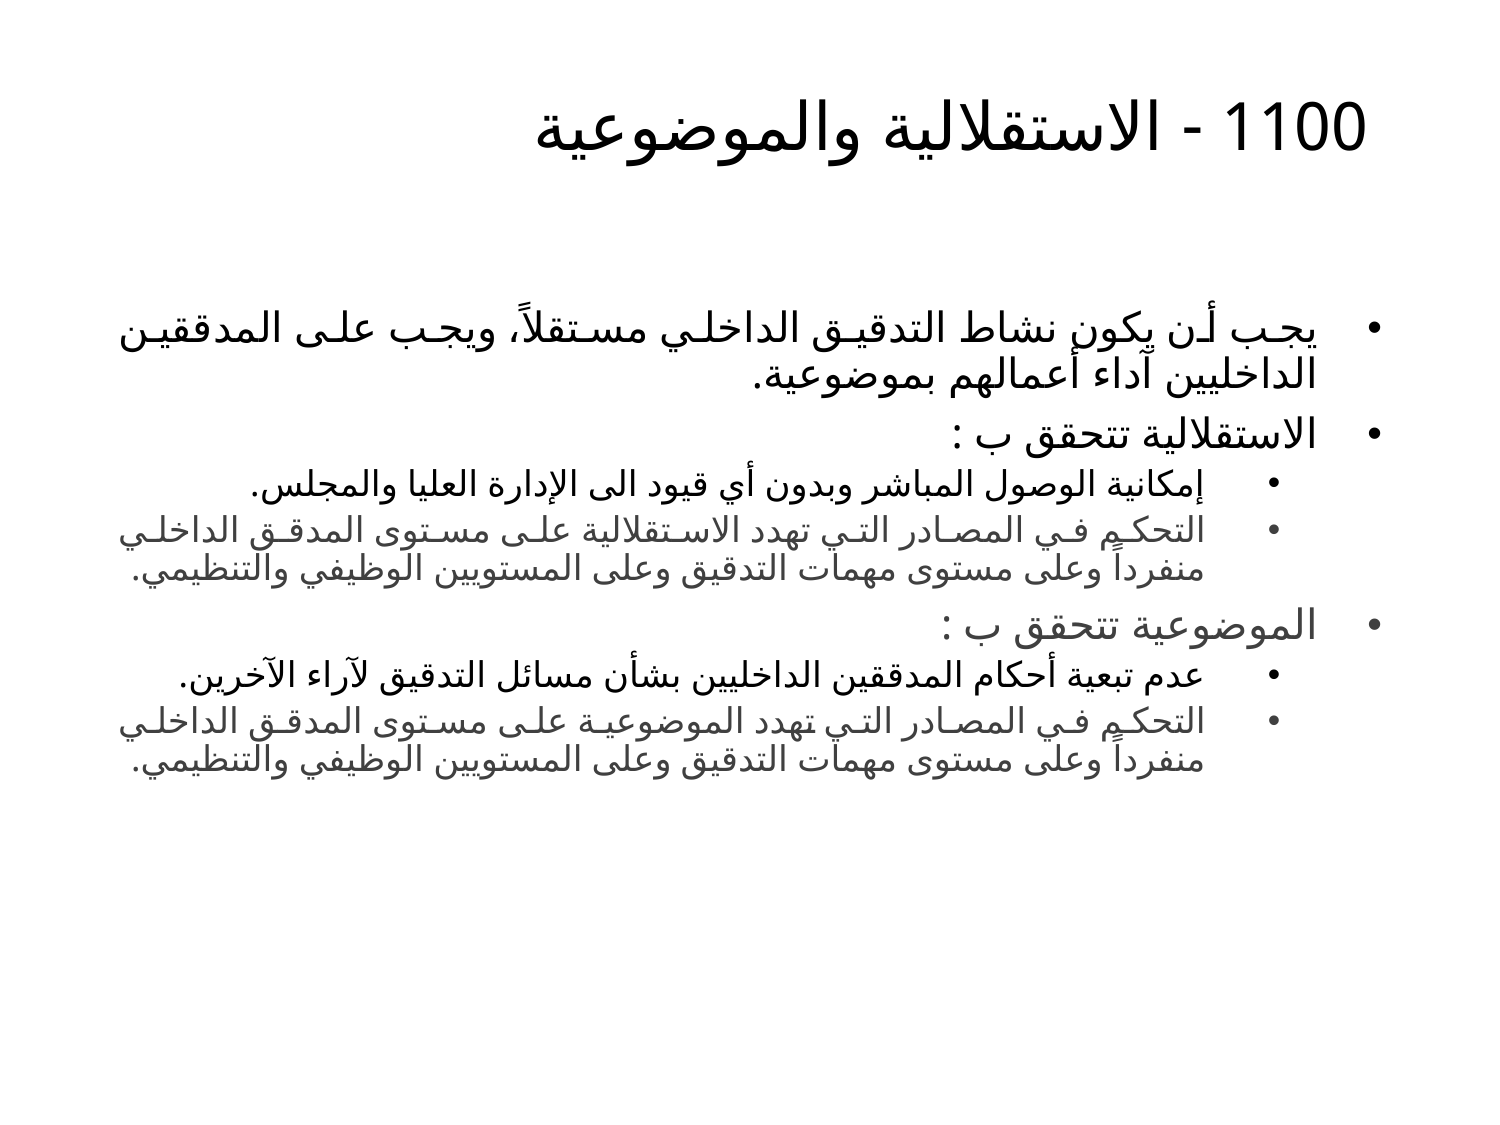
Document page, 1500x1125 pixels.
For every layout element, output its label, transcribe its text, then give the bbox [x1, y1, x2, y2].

list يجب أن يكون نشاط التدقيق الداخلي مستقلاً، ويجب على المدققين الداخليين آداء أعمالهم بموضوعية. الاستقلالية تتحقق ب : إمكانية الوصول المباشر وبدون أي قيود الى الإدارة العليا والمجلس. التحكم في المصادر التي تهدد الاستقلالية على مستوى المدقق الداخلي منفرداً وعلى مستوى مهمات التدقيق وعلى المستويين الوظيفي والتنظيمي. الموضوعية تتحقق ب : عدم تبعية أحكام المدققين الداخليين بشأن مسائل التدقيق لآراء الآخرين. التحكم في المصادر التي تهدد الموضوعية على مستوى المدقق الداخلي منفرداً وعلى مستوى مهمات التدقيق وعلى المستويين الوظيفي والتنظيمي. [103, 299, 1397, 1014]
title 1100 - الاستقلالية والموضوعية [103, 59, 1397, 278]
